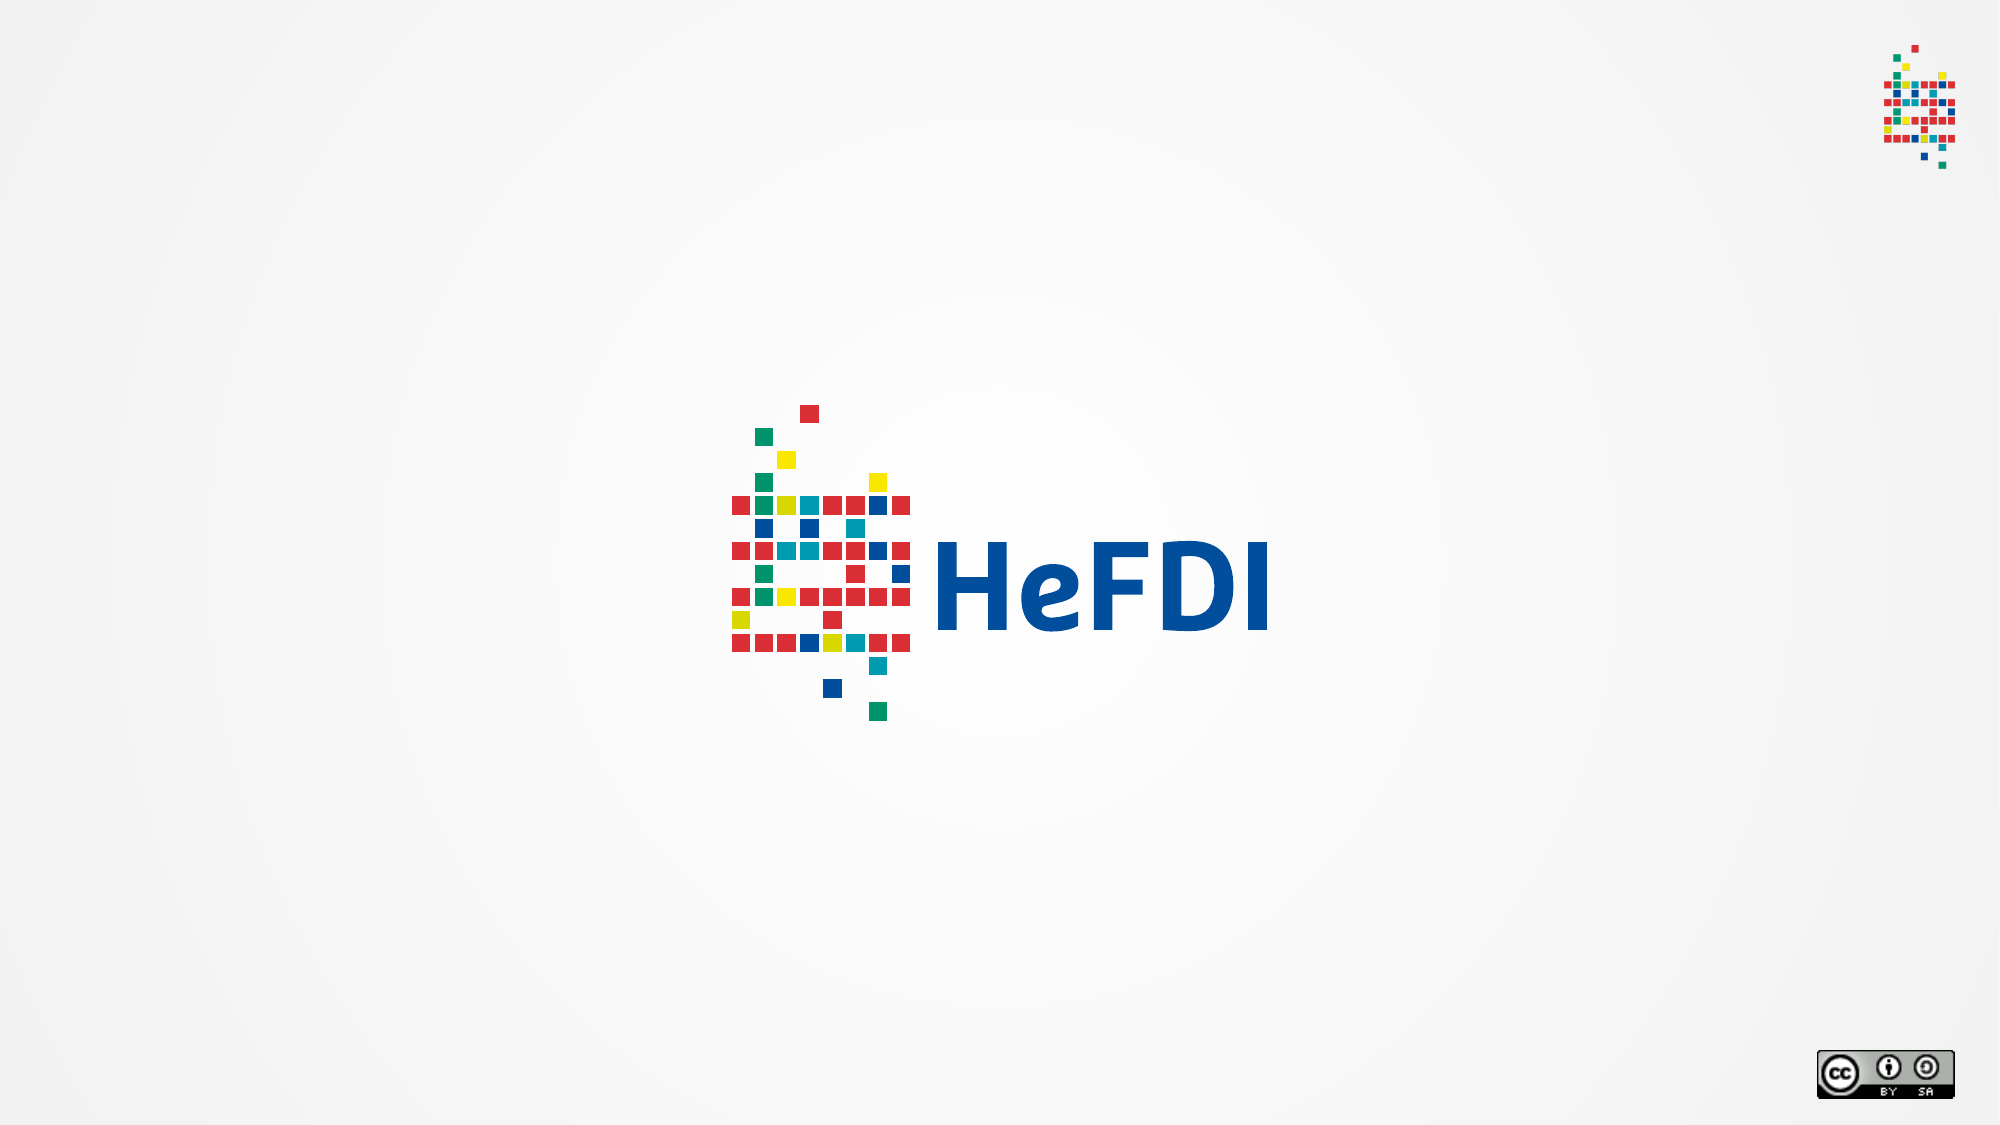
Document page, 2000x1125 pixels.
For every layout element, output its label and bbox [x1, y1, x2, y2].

picture [1884, 45, 1955, 169]
picture [1816, 1049, 1955, 1099]
text_box [731, 404, 909, 719]
text_box [0, 0, 2000, 1125]
text_box [937, 540, 1265, 631]
